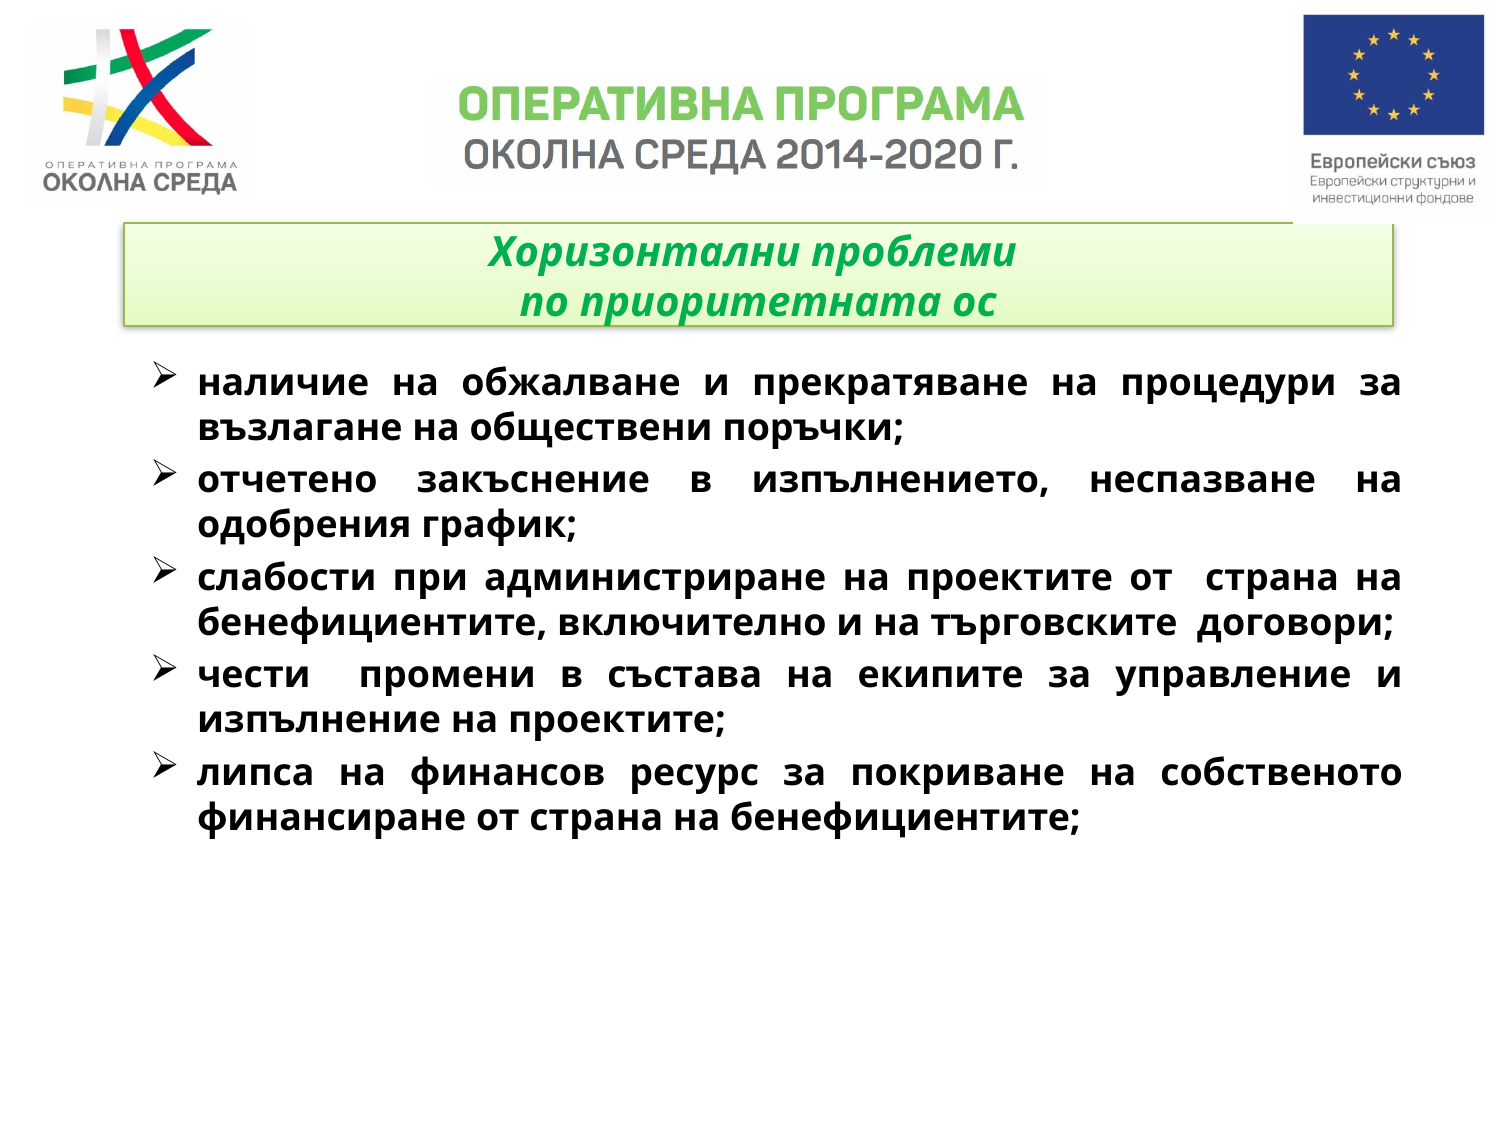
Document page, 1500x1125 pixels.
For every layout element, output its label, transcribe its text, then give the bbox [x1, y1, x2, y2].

picture [429, 77, 1049, 186]
title Хоризонтални проблеми по приоритетната ос [123, 222, 1394, 327]
list наличие на обжалване и прекратяване на процедури за възлагане на обществени поръчки; отчетено закъснение в изпълнението, неспазване на одобрения график; слабости при администриране на проектите от страна на бенефициентите, включително и на търговските договори; чести промени в състава на екипите за управление и изпълнение на проектите; липса на финансов ресурс за покриване на собственото финансиране от страна на бенефициентите; [60, 349, 1419, 988]
picture [1293, 3, 1493, 224]
picture [28, 21, 254, 206]
